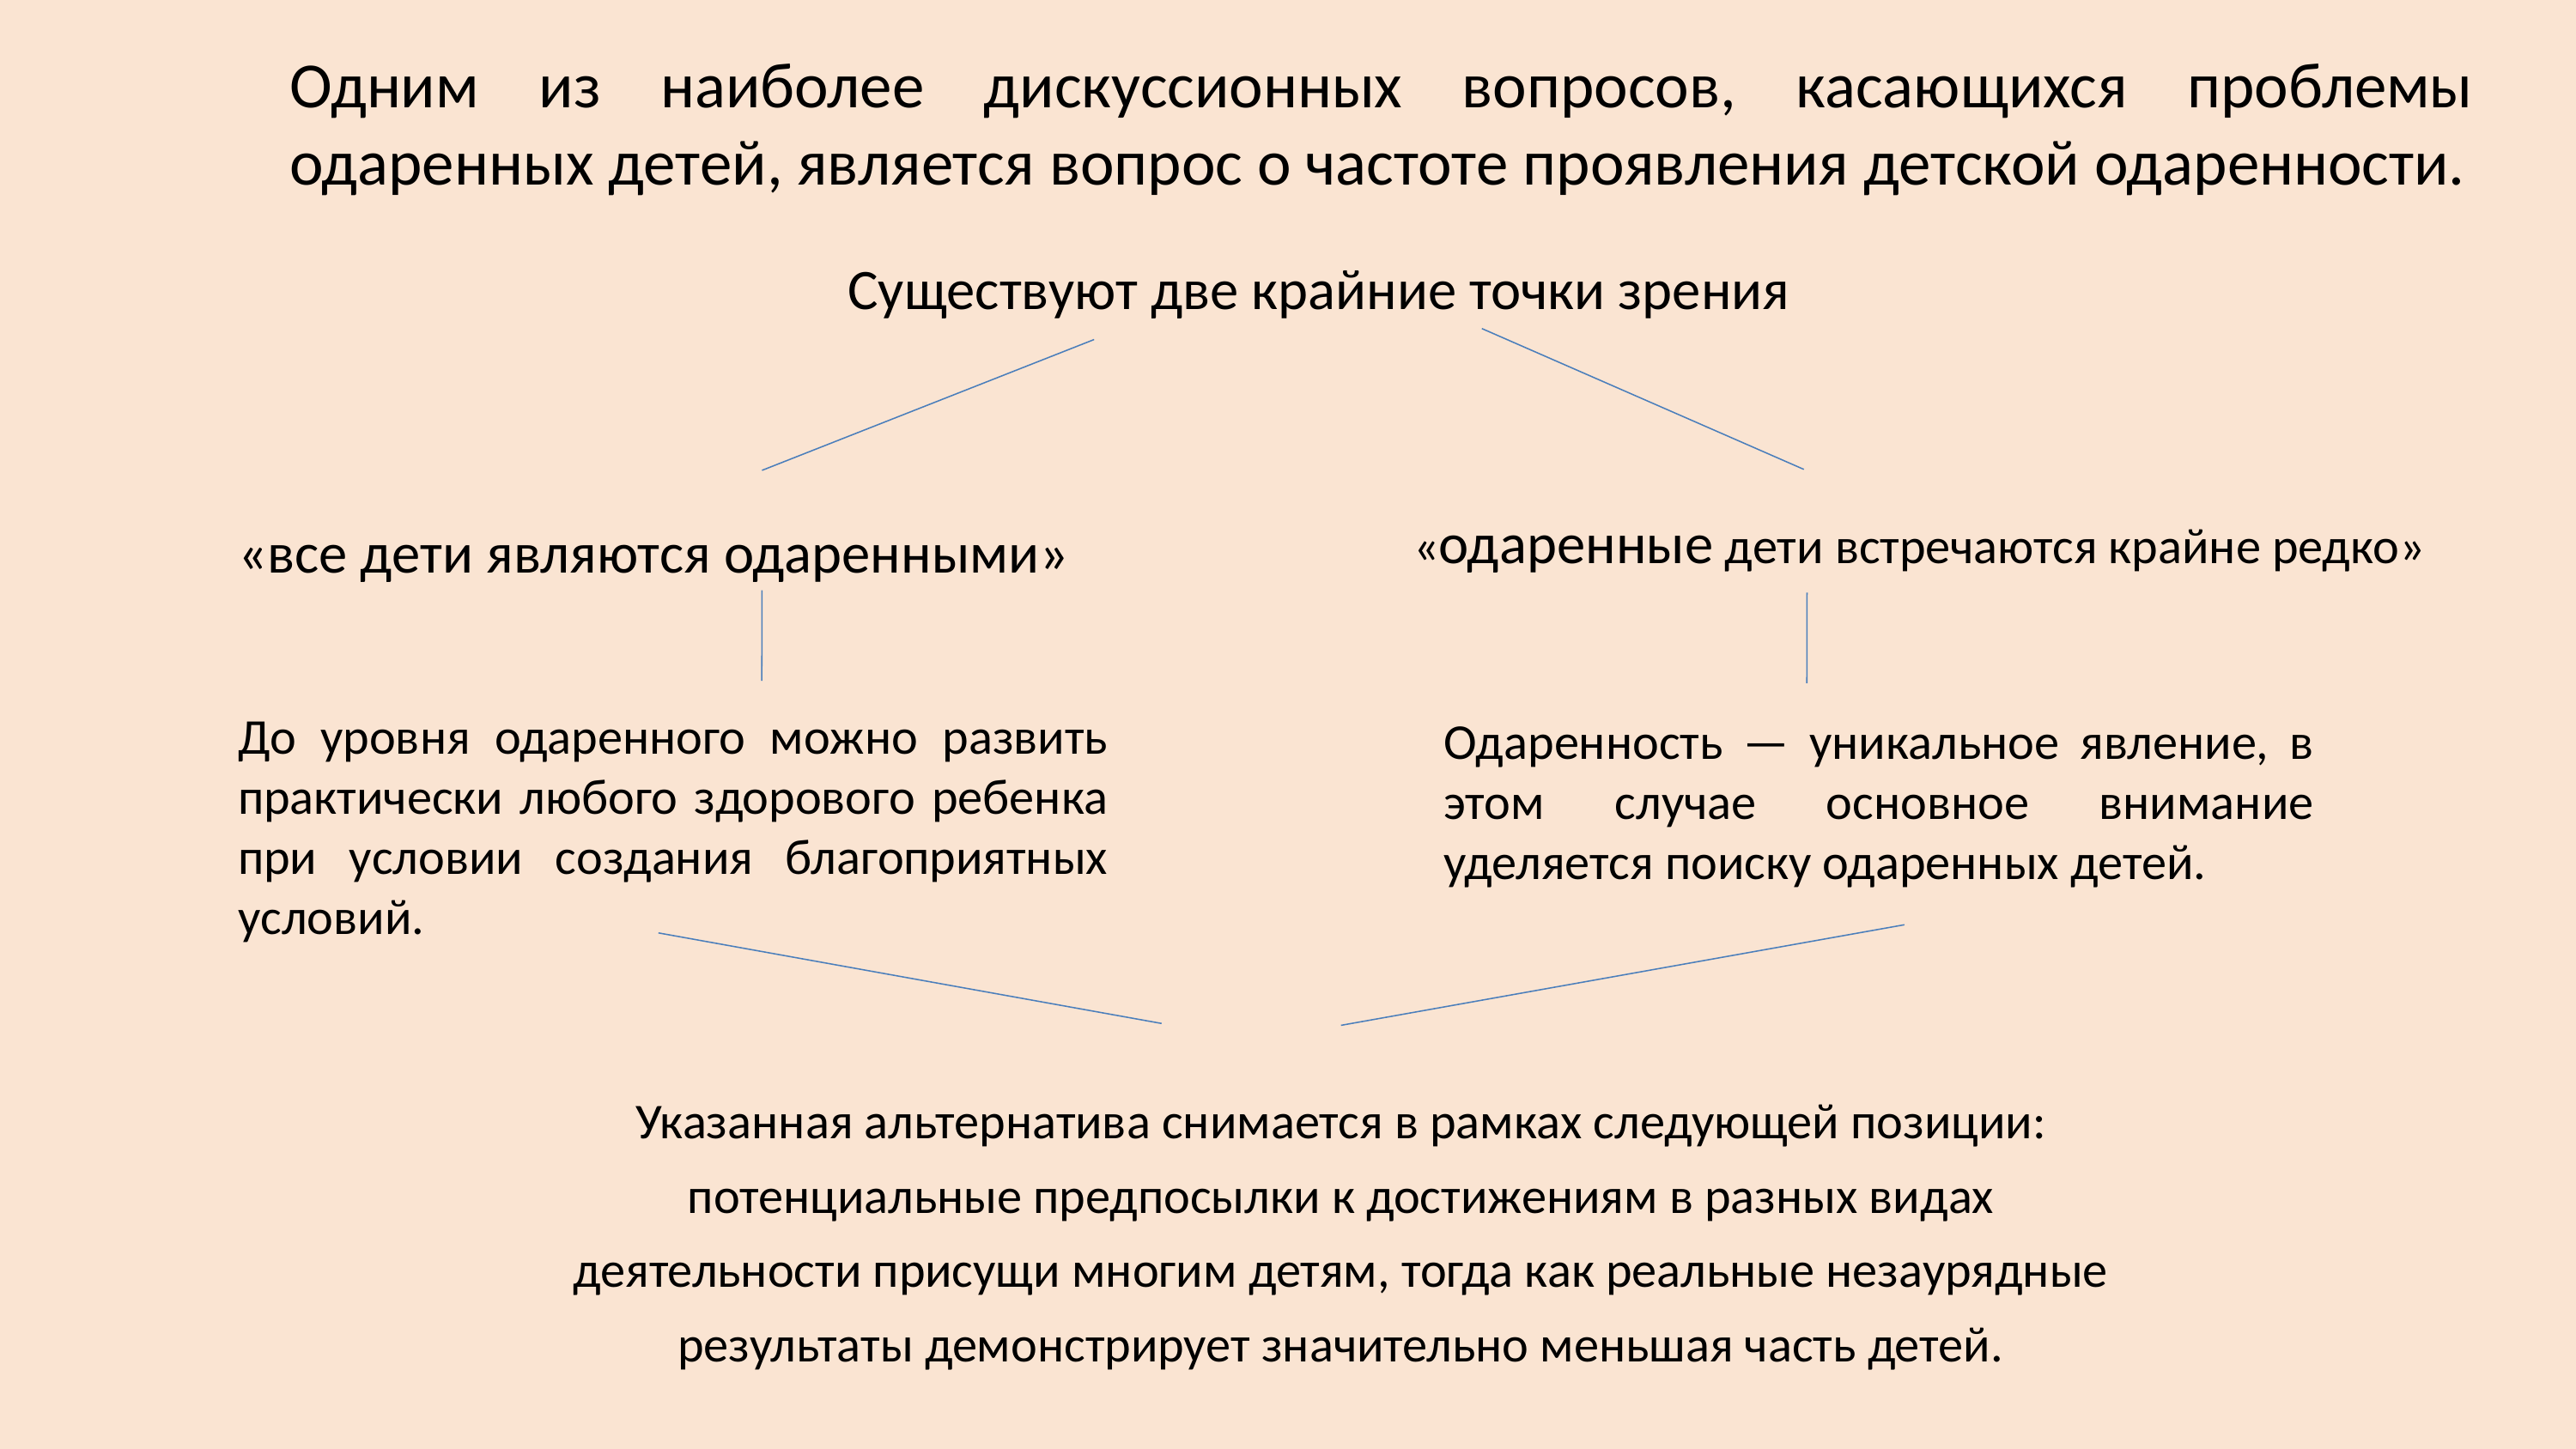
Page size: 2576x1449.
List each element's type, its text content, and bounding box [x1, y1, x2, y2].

text_box До уровня одаренного можно развить практически любого здорового ребенка при условии создания благоприятных условий. [225, 697, 1121, 951]
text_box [658, 932, 1162, 1024]
text_box Существуют две крайние точки зрения [848, 246, 1834, 322]
text_box Указанная альтернатива снимается в рамках следующей позиции: потенциальные предпосылки к достижениям в разных видах деятельности присущи многим детям, тогда как реальные незаурядные результаты демонстрирует значительно меньшая часть детей. [545, 1068, 2136, 1379]
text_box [762, 339, 1095, 471]
text_box Одаренность — уникальное явление, в этом случае основное внимание уделяется поиску одаренных детей. [1431, 702, 2327, 896]
text_box Одним из наиболее дискуссионных вопросов, касающихся проблемы одаренных детей, является вопрос о частоте проявления детской одаренности. [276, 37, 2488, 204]
text_box «все дети являются одаренными» [225, 509, 1121, 591]
text_box «одаренные дети встречаются крайне редко» [1400, 500, 2439, 582]
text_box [1481, 328, 1804, 470]
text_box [1340, 924, 1905, 1026]
